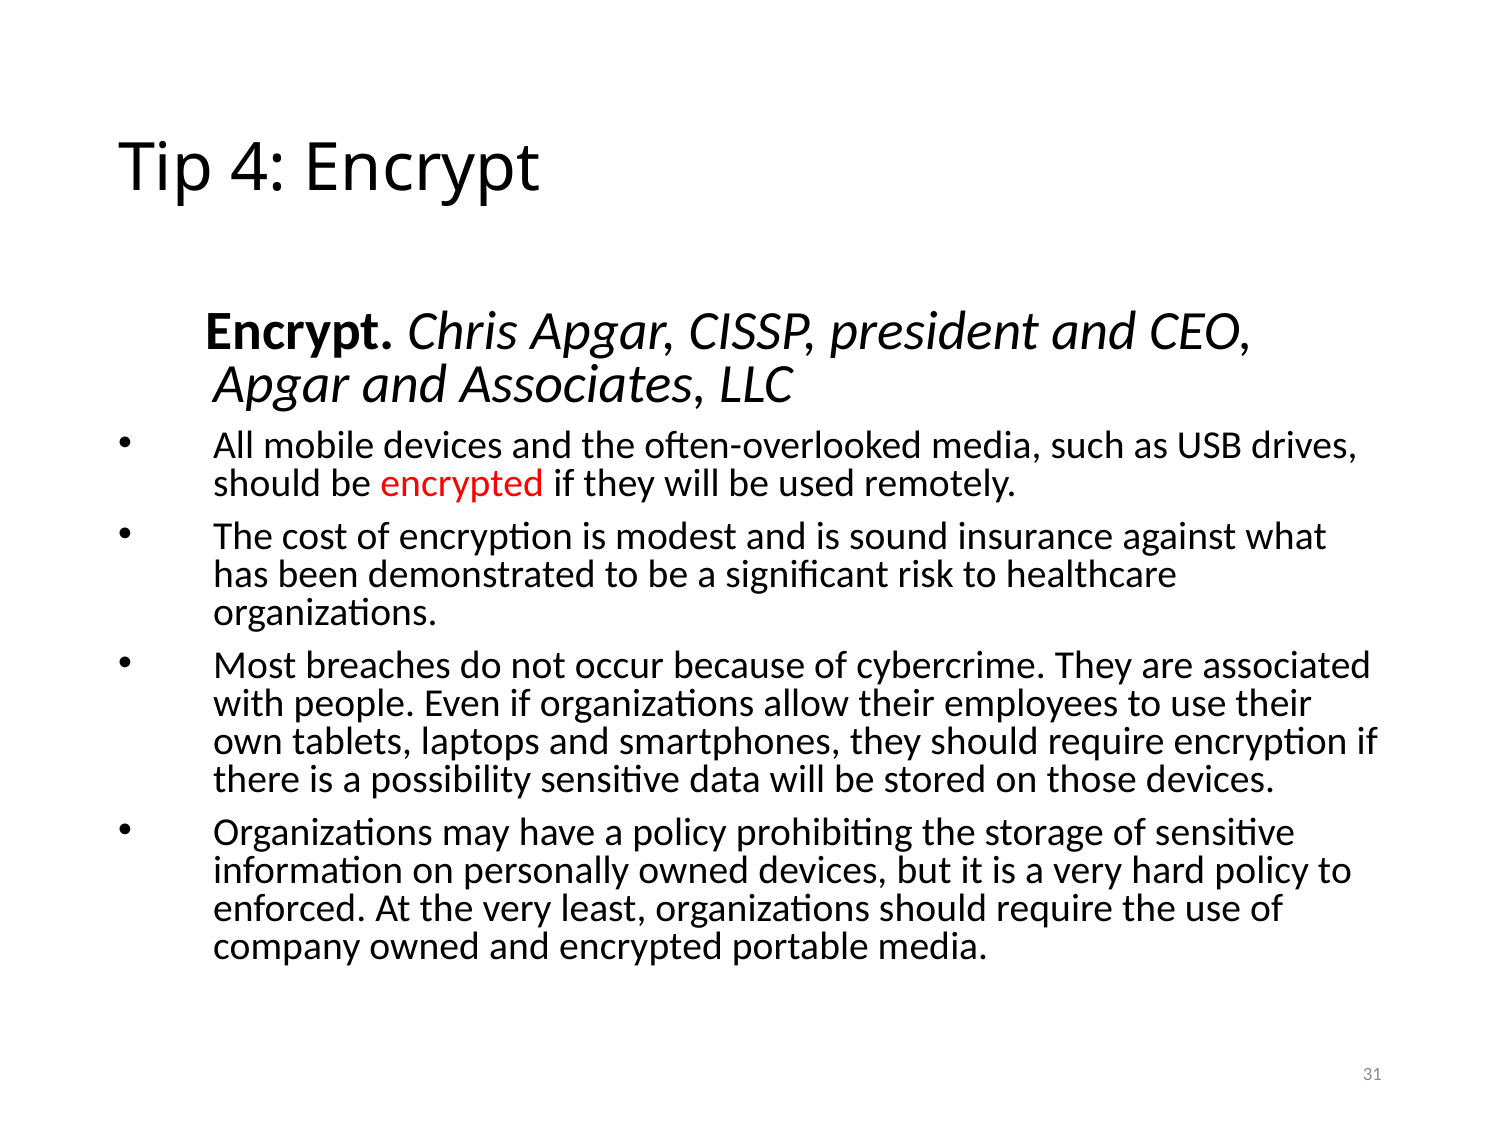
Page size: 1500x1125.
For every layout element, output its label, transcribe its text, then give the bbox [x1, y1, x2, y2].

list Encrypt. Chris Apgar, CISSP, president and CEO, Apgar and Associates, LLC All mobile devices and the often-overlooked media, such as USB drives, should be encrypted if they will be used remotely. The cost of encryption is modest and is sound insurance against what has been demonstrated to be a significant risk to healthcare organizations. Most breaches do not occur because of cybercrime. They are associated with people. Even if organizations allow their employees to use their own tablets, laptops and smartphones, they should require encryption if there is a possibility sensitive data will be stored on those devices. Organizations may have a policy prohibiting the storage of sensitive information on personally owned devices, but it is a very hard policy to enforced. At the very least, organizations should require the use of company owned and encrypted portable media. [103, 299, 1397, 1014]
title Tip 4: Encrypt [103, 59, 1397, 278]
slide_number 31 [1059, 1042, 1397, 1103]
